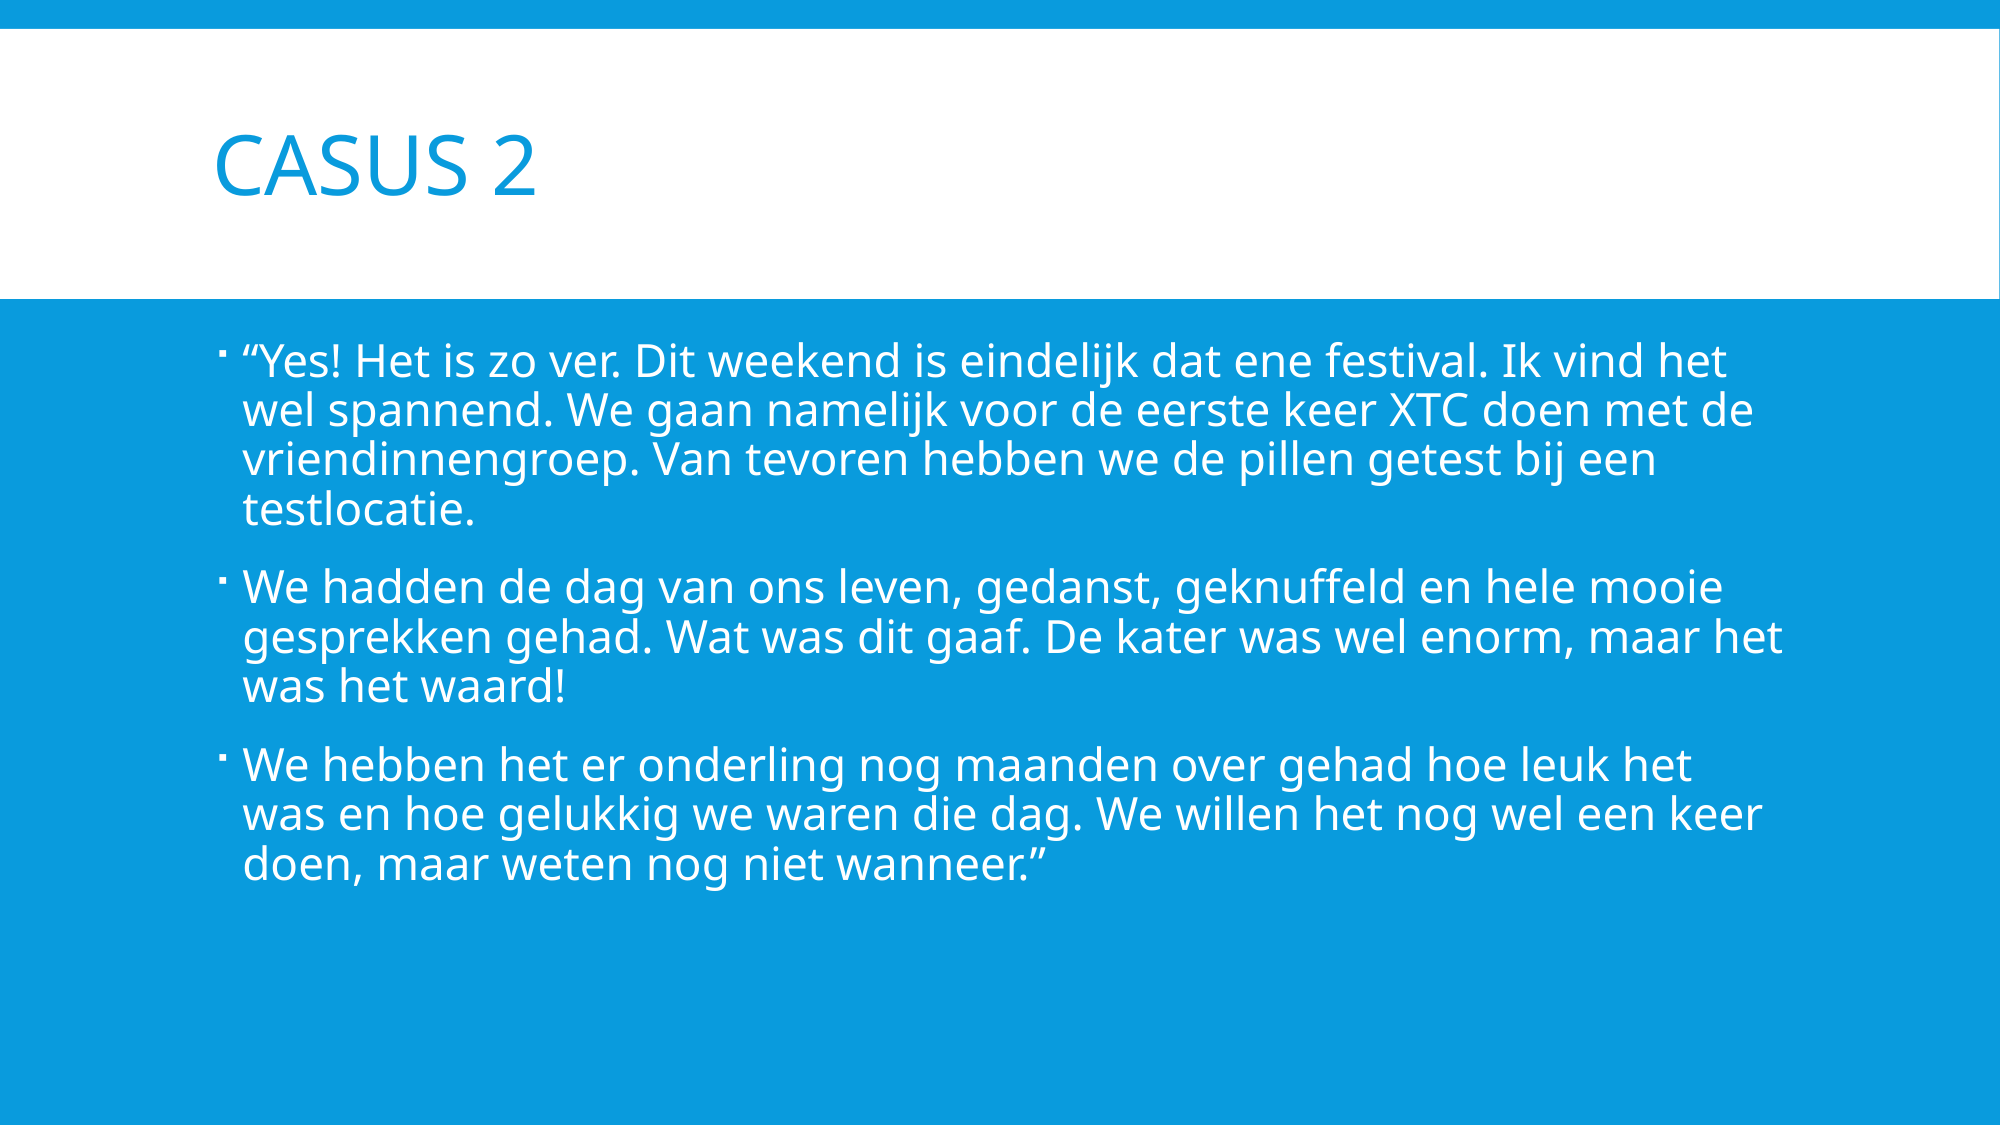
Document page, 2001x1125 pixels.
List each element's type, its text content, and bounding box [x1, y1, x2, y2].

list “Yes! Het is zo ver. Dit weekend is eindelijk dat ene festival. Ik vind het wel spannend. We gaan namelijk voor de eerste keer XTC doen met de vriendinnengroep. Van tevoren hebben we de pillen getest bij een testlocatie. We hadden de dag van ons leven, gedanst, geknuffeld en hele mooie gesprekken gehad. Wat was dit gaaf. De kater was wel enorm, maar het was het waard! We hebben het er onderling nog maanden over gehad hoe leuk het was en hoe gelukkig we waren die dag. We willen het nog wel een keer doen, maar weten nog niet wanneer.” [197, 329, 1803, 1020]
title Casus 2 [197, 46, 1803, 295]
